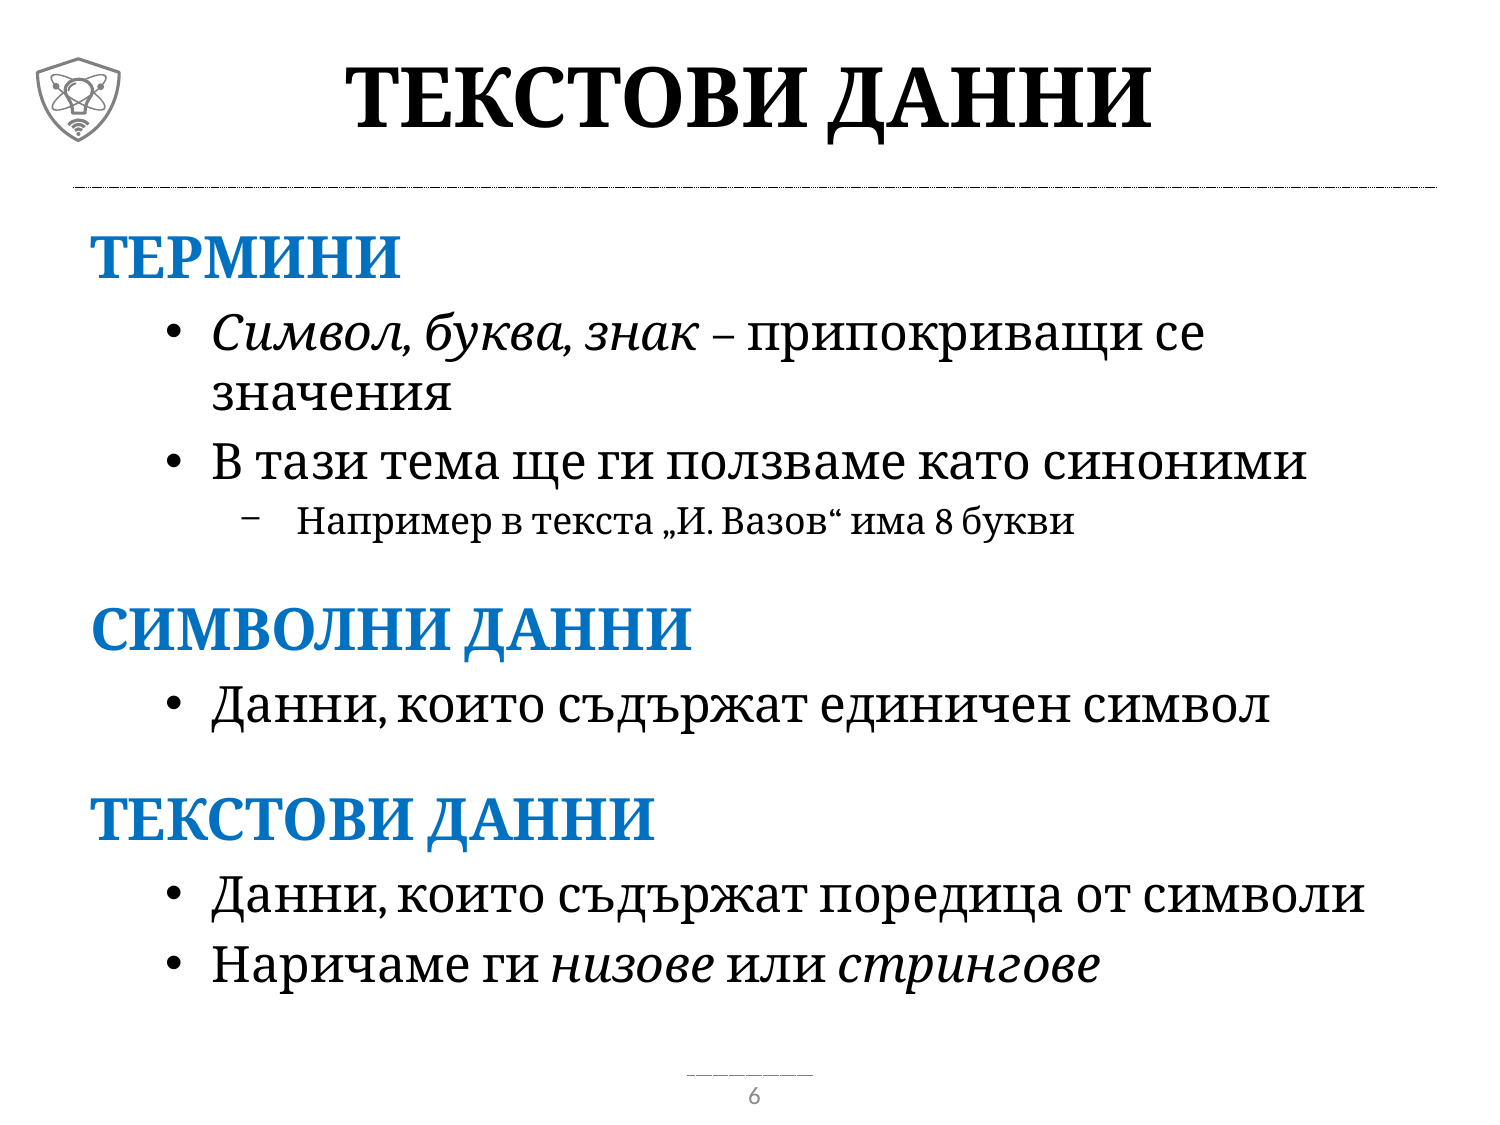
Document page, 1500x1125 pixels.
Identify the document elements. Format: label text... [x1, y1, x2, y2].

list Термини Символ, буква, знак – припокриващи се значения В тази тема ще ги ползваме като синоними Например в текста „И. Вазов“ има 8 букви Символни данни Данни, които съдържат единичен символ Текстови данни Данни, които съдържат поредица от символи Наричаме ги низове или стрингове [75, 212, 1450, 1063]
slide_number 6 [579, 1065, 930, 1125]
title Текстови данни [0, 0, 1500, 188]
